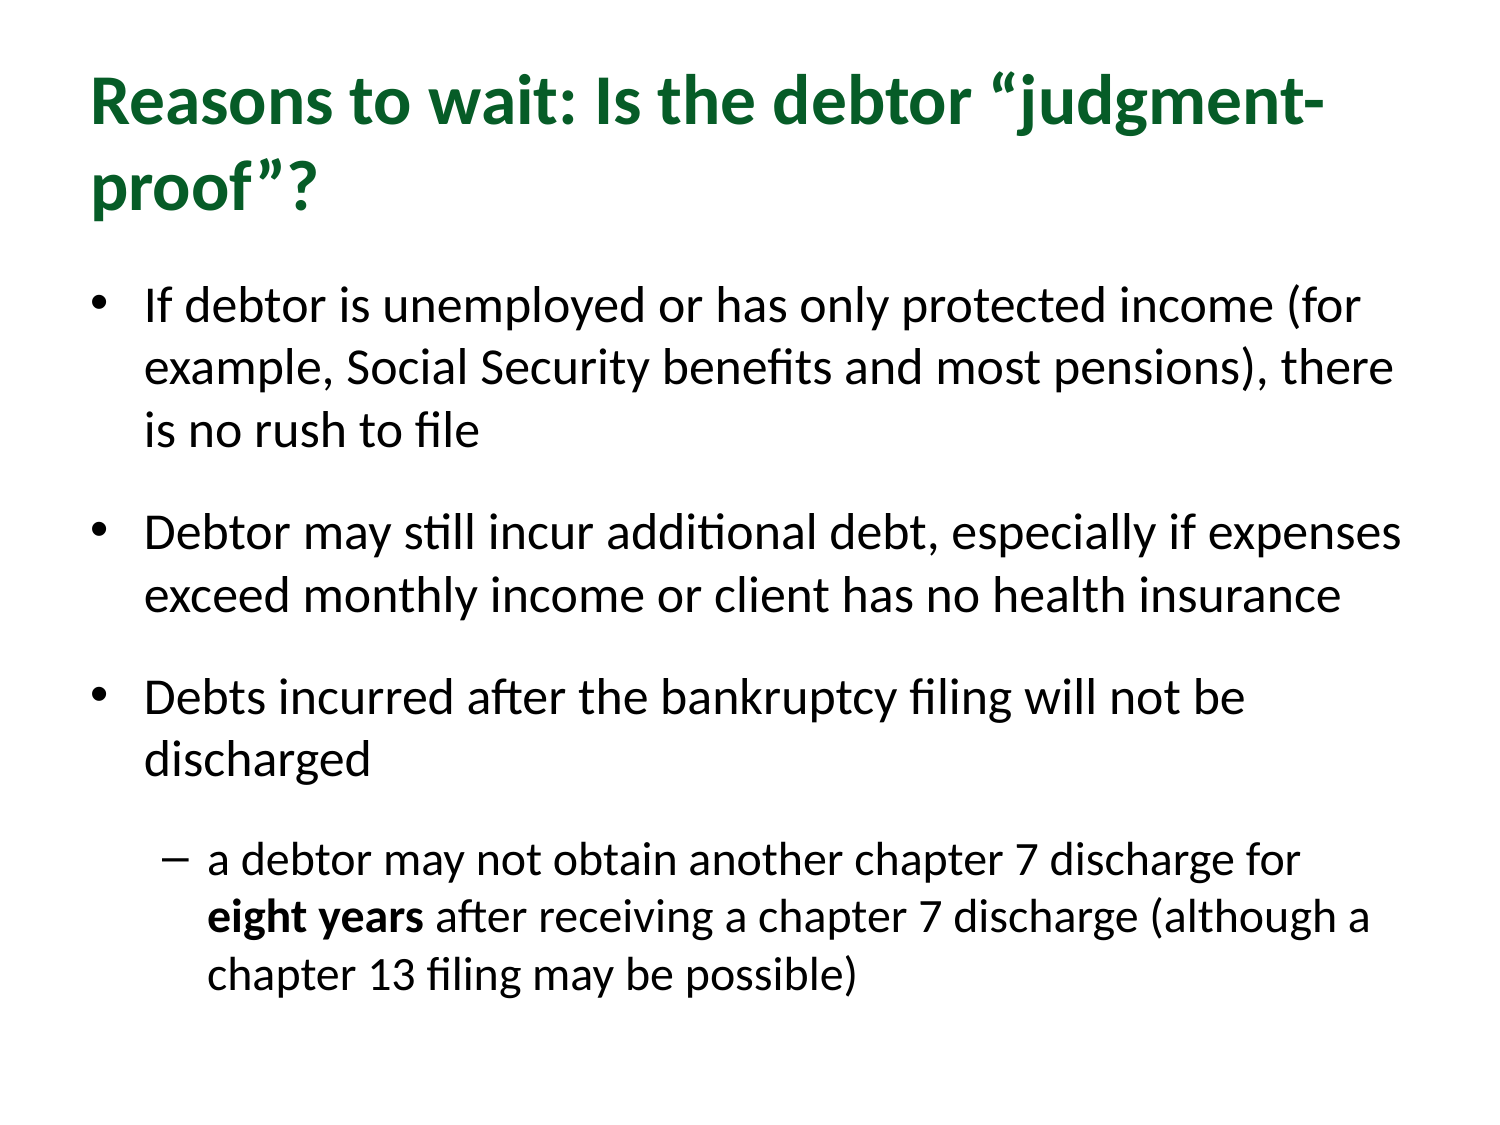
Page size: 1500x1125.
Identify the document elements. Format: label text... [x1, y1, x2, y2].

title Reasons to wait: Is the debtor “judgment-proof”? [75, 45, 1425, 233]
list If debtor is unemployed or has only protected income (for example, Social Security benefits and most pensions), there is no rush to file Debtor may still incur additional debt, especially if expenses exceed monthly income or client has no health insurance Debts incurred after the bankruptcy filing will not be discharged a debtor may not obtain another chapter 7 discharge for eight years after receiving a chapter 7 discharge (although a chapter 13 filing may be possible) [75, 262, 1425, 1038]
